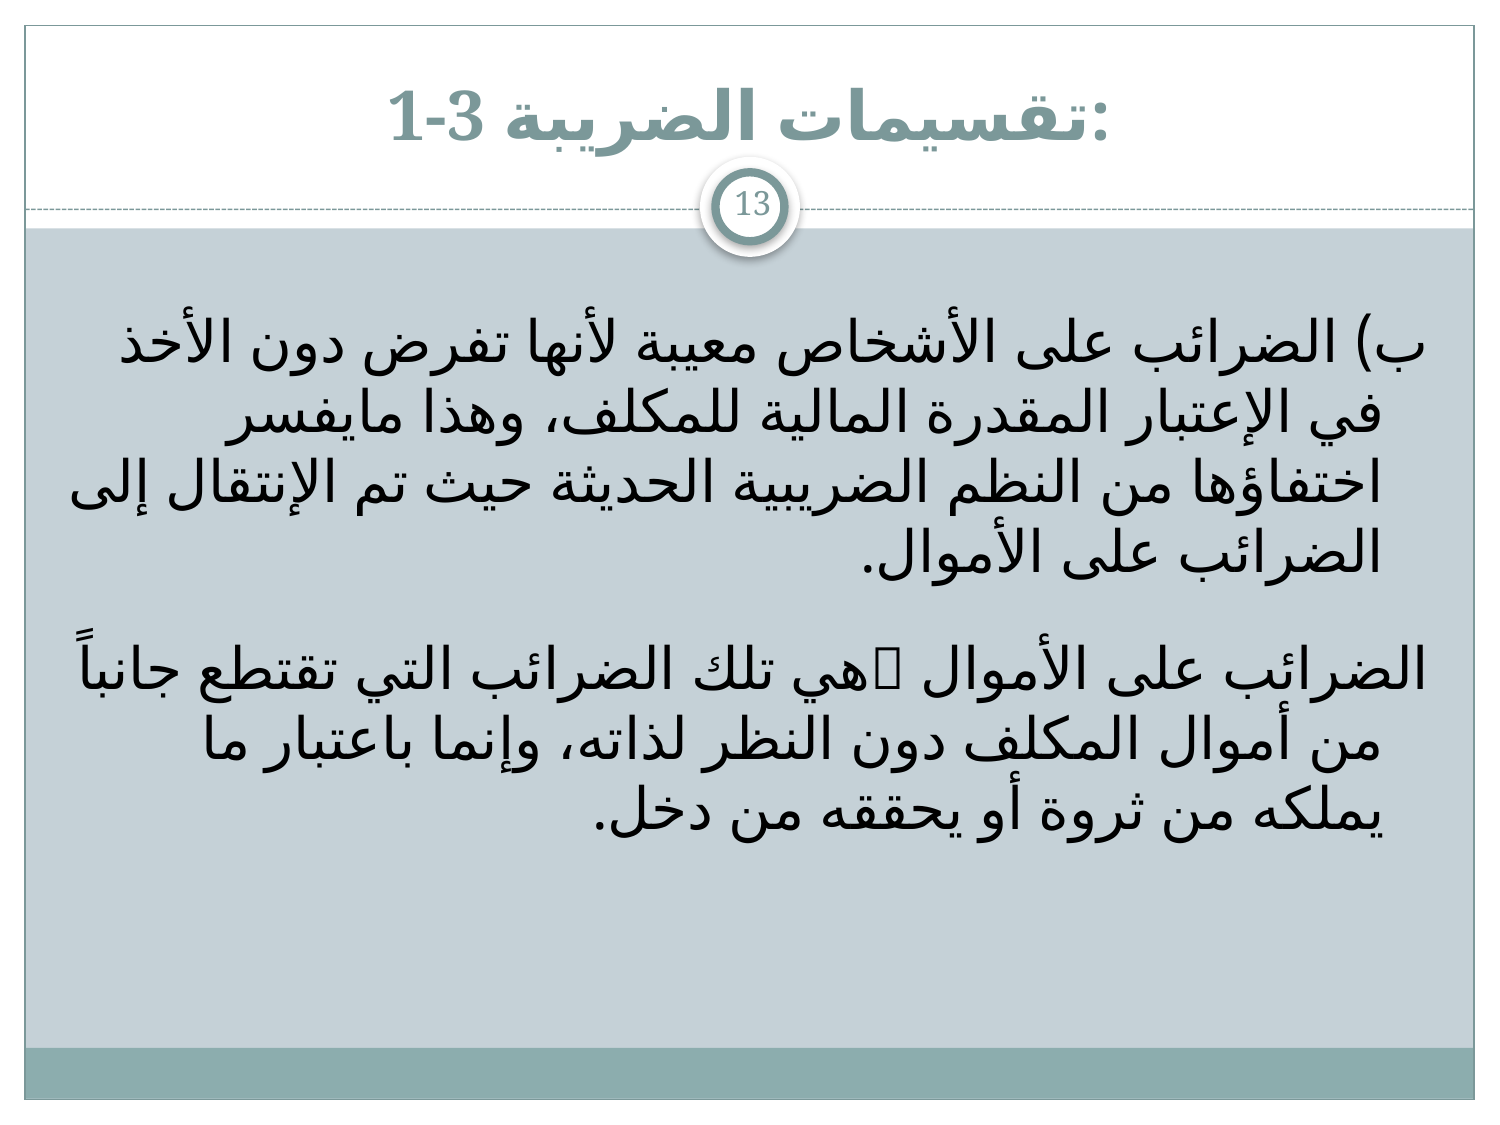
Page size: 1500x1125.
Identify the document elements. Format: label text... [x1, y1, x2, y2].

slide_number 13 [715, 168, 791, 241]
list ب) الضرائب على الأشخاص معيبة لأنها تفرض دون الأخذ في الإعتبار المقدرة المالية للمكلف، وهذا مايفسر اختفاؤها من النظم الضريبية الحديثة حيث تم الإنتقال إلى الضرائب على الأموال. الضرائب على الأموال هي تلك الضرائب التي تقتطع جانباً من أموال المكلف دون النظر لذاته، وإنما باعتبار ما يملكه من ثروة أو يحققه من دخل. [49, 250, 1445, 1001]
title 1-3 تقسيمات الضريبة: [49, 37, 1450, 162]
